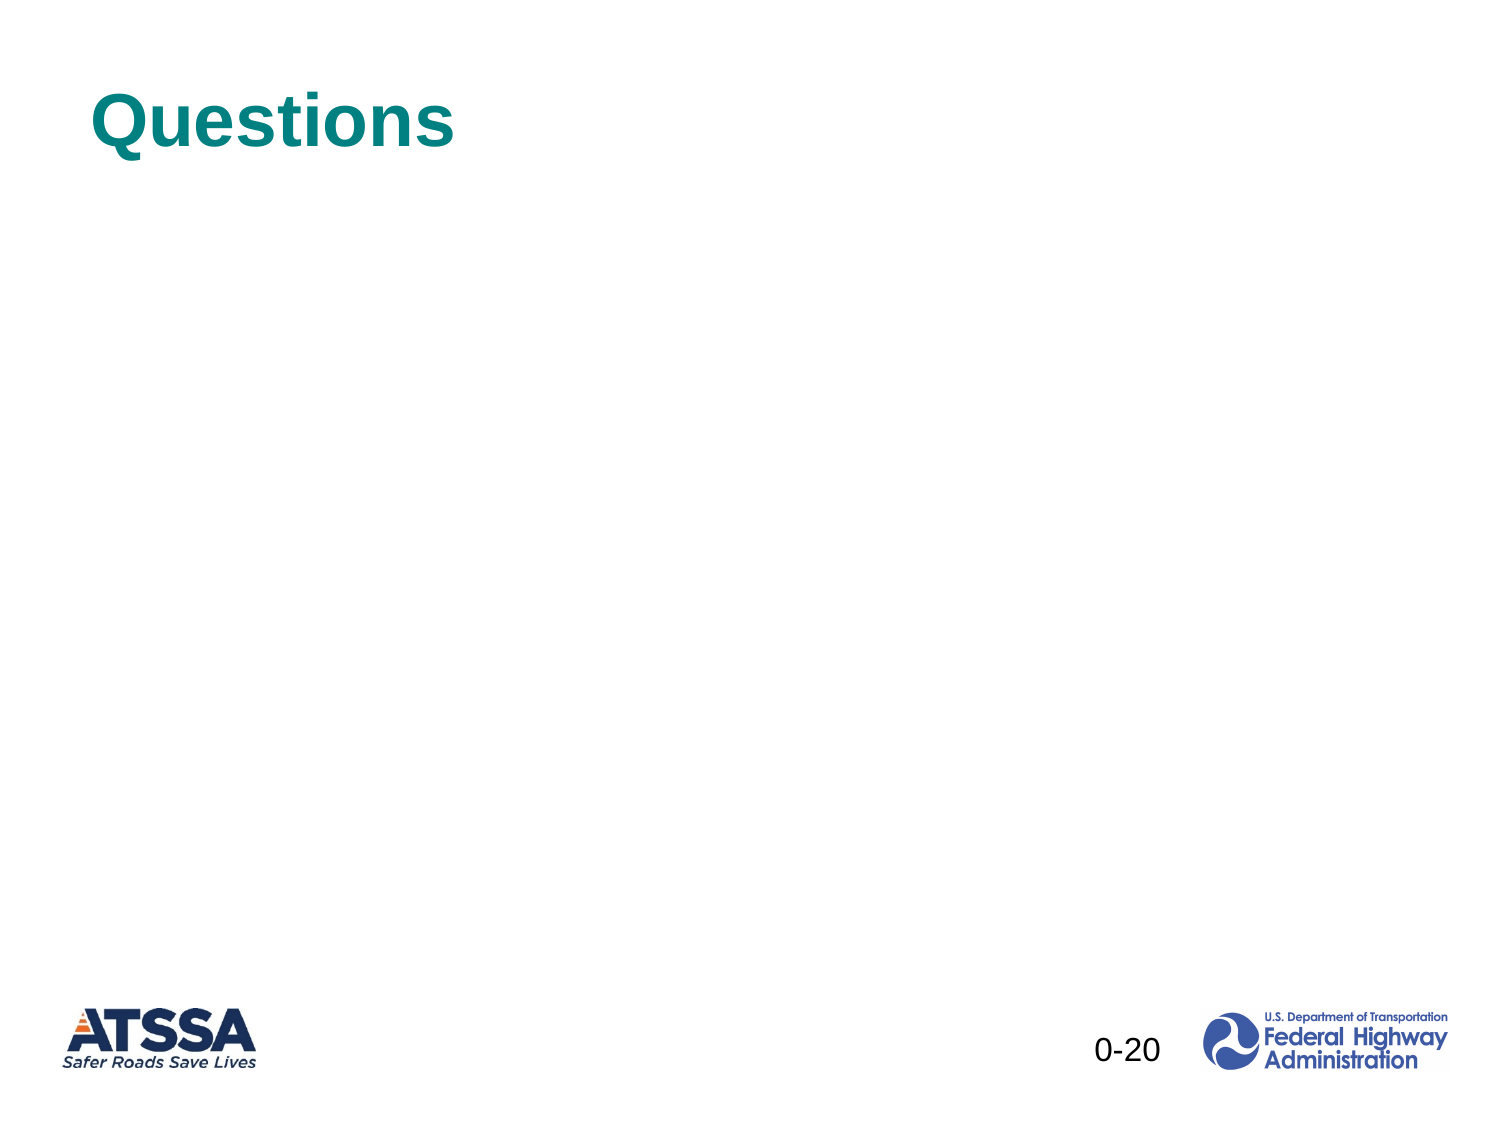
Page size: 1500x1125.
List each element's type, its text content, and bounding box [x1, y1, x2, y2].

title Questions [75, 0, 1450, 233]
picture [1200, 1008, 1450, 1072]
picture [62, 1008, 256, 1068]
